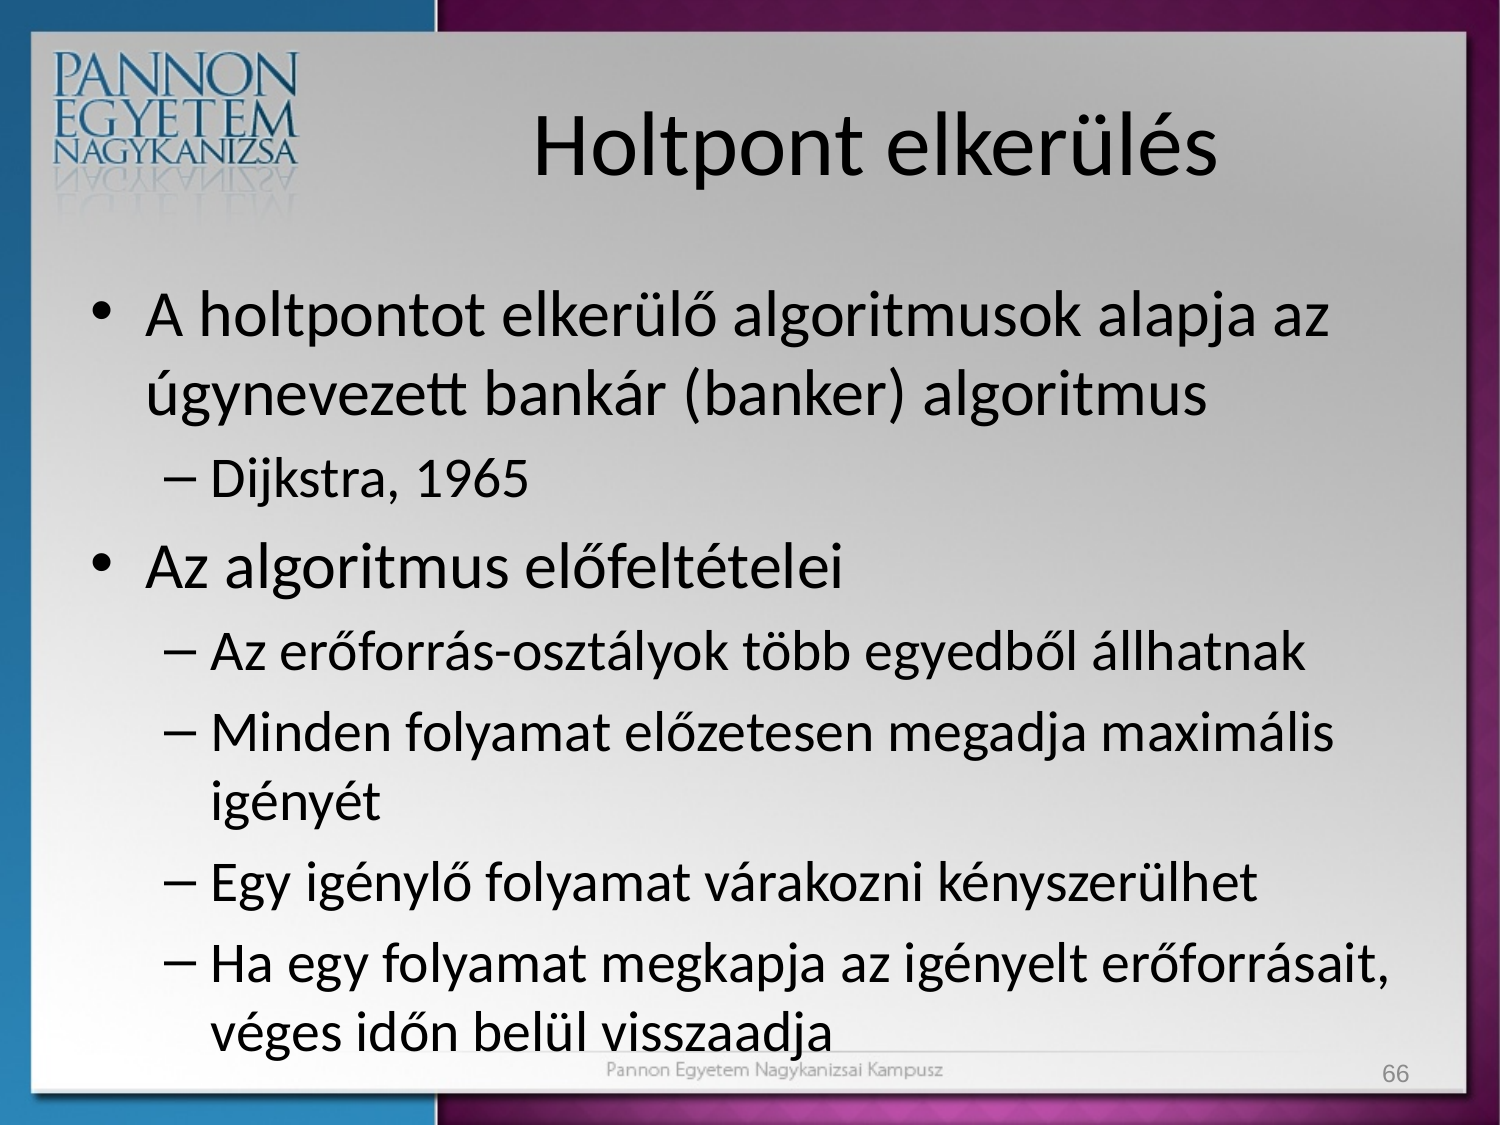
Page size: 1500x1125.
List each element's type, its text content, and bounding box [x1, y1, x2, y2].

slide_number 66 [1074, 1042, 1425, 1103]
title Holtpont elkerülés [328, 45, 1425, 233]
picture [0, 0, 1500, 1125]
list A holtpontot elkerülő algoritmusok alapja az úgynevezett bankár (banker) algoritmus Dijkstra, 1965 Az algoritmus előfeltételei Az erőforrás-osztályok több egyedből állhatnak Minden folyamat előzetesen megadja maximális igényét Egy igénylő folyamat várakozni kényszerülhet Ha egy folyamat megkapja az igényelt erőforrásait, véges időn belül visszaadja [75, 262, 1425, 1075]
